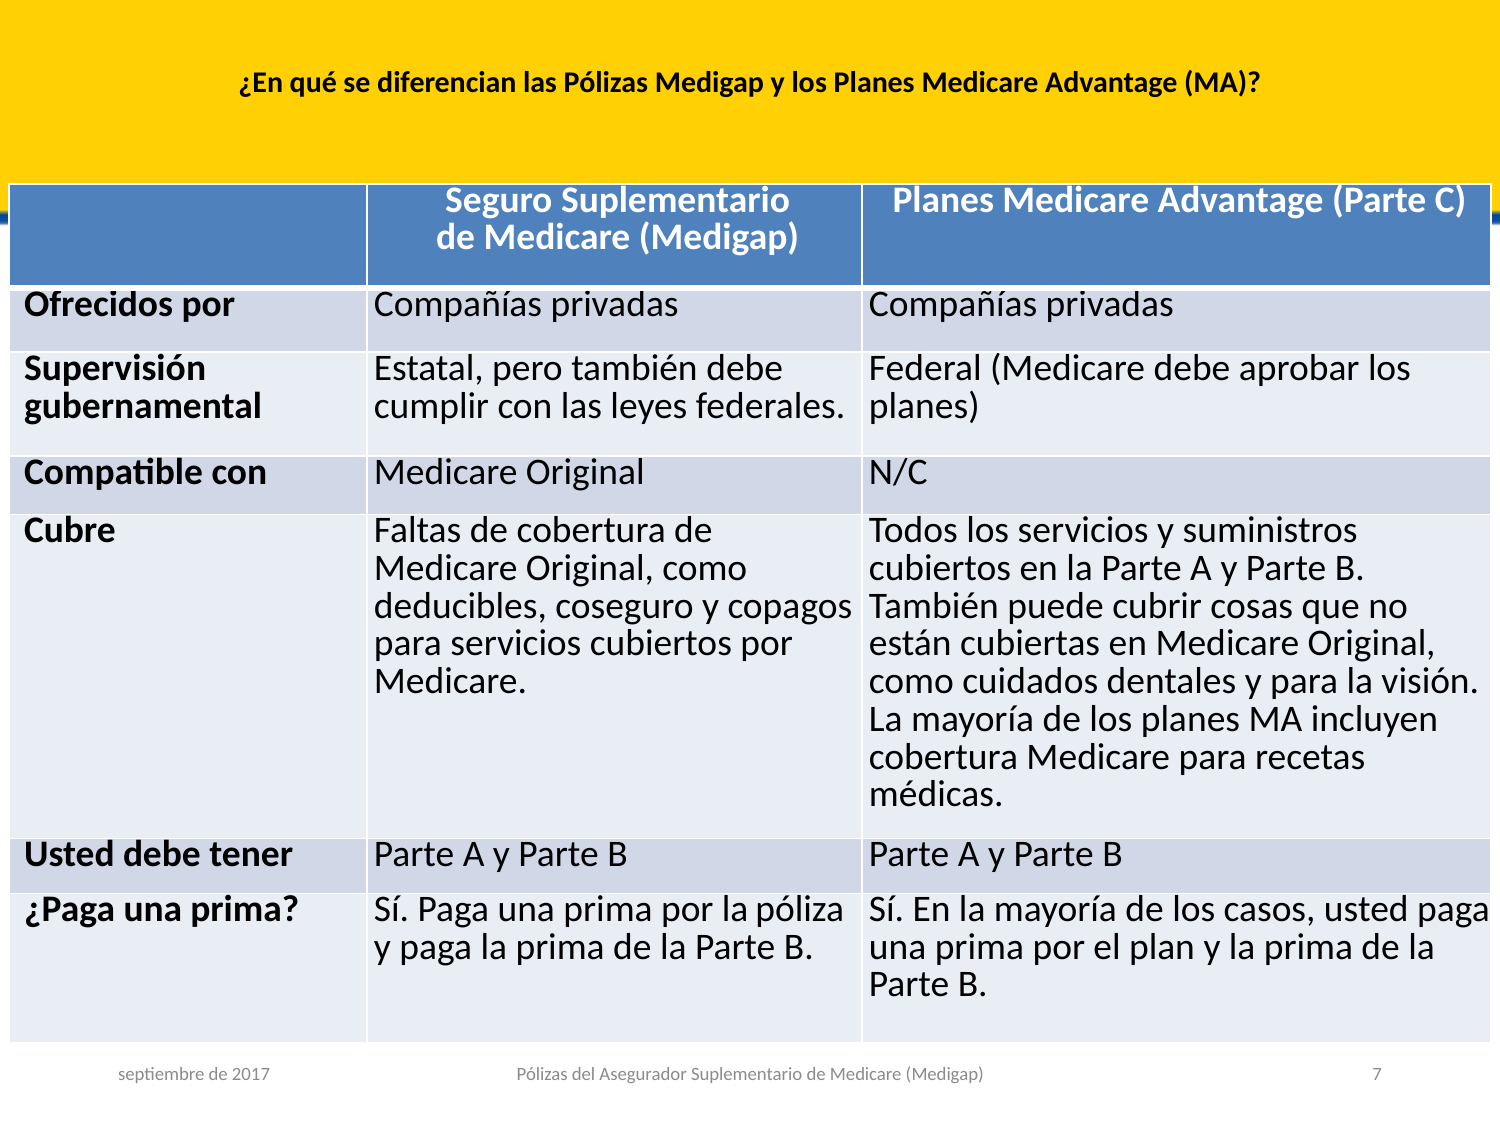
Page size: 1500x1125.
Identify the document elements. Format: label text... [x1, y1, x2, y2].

table_cell Faltas de cobertura de Medicare Original, como deducibles, coseguro y copagos para servicios cubiertos por Medicare. [368, 515, 861, 838]
table_cell Sí. Paga una prima por la póliza y paga la prima de la Parte B. [368, 894, 861, 1042]
table_cell Sí. En la mayoría de los casos, usted paga una prima por el plan y la prima de la Parte B. [863, 894, 1490, 1042]
table_cell Parte A y Parte B [368, 839, 861, 893]
table_cell Compañías privadas [863, 291, 1490, 351]
table_cell Ofrecidos por [10, 291, 366, 351]
table_cell N/C [863, 457, 1490, 514]
table_cell Medicare Original [368, 457, 861, 514]
slide_number 7 [1059, 1042, 1397, 1103]
table_header Planes Medicare Advantage (Parte C) [863, 185, 1490, 285]
picture [0, 0, 1500, 1125]
footer Pólizas del Asegurador Suplementario de Medicare (Medigap) [496, 1042, 1004, 1103]
table_cell ¿Paga una prima? [10, 894, 366, 1042]
table_header Seguro Suplementario de Medicare (Medigap) [368, 185, 861, 285]
table_cell Parte A y Parte B [863, 839, 1490, 893]
slide_number septiembre de 2017 [103, 1042, 441, 1103]
table_cell Supervisión gubernamental [10, 353, 366, 455]
title ¿En qué se diferencian las Pólizas Medigap y los Planes Medicare Advantage (MA)? [9, 0, 1491, 167]
table_header [10, 185, 366, 285]
table_cell Compatible con [10, 457, 366, 514]
table_cell Compañías privadas [368, 291, 861, 351]
table_cell Todos los servicios y suministros cubiertos en la Parte A y Parte B. También puede cubrir cosas que no están cubiertas en Medicare Original, como cuidados dentales y para la visión. La mayoría de los planes MA incluyen cobertura Medicare para recetas médicas. [863, 515, 1490, 838]
table_cell Cubre [10, 515, 366, 838]
table_cell Federal (Medicare debe aprobar los planes) [863, 353, 1490, 455]
table_cell Usted debe tener [10, 839, 366, 893]
table_cell Estatal, pero también debe cumplir con las leyes federales. [368, 353, 861, 455]
